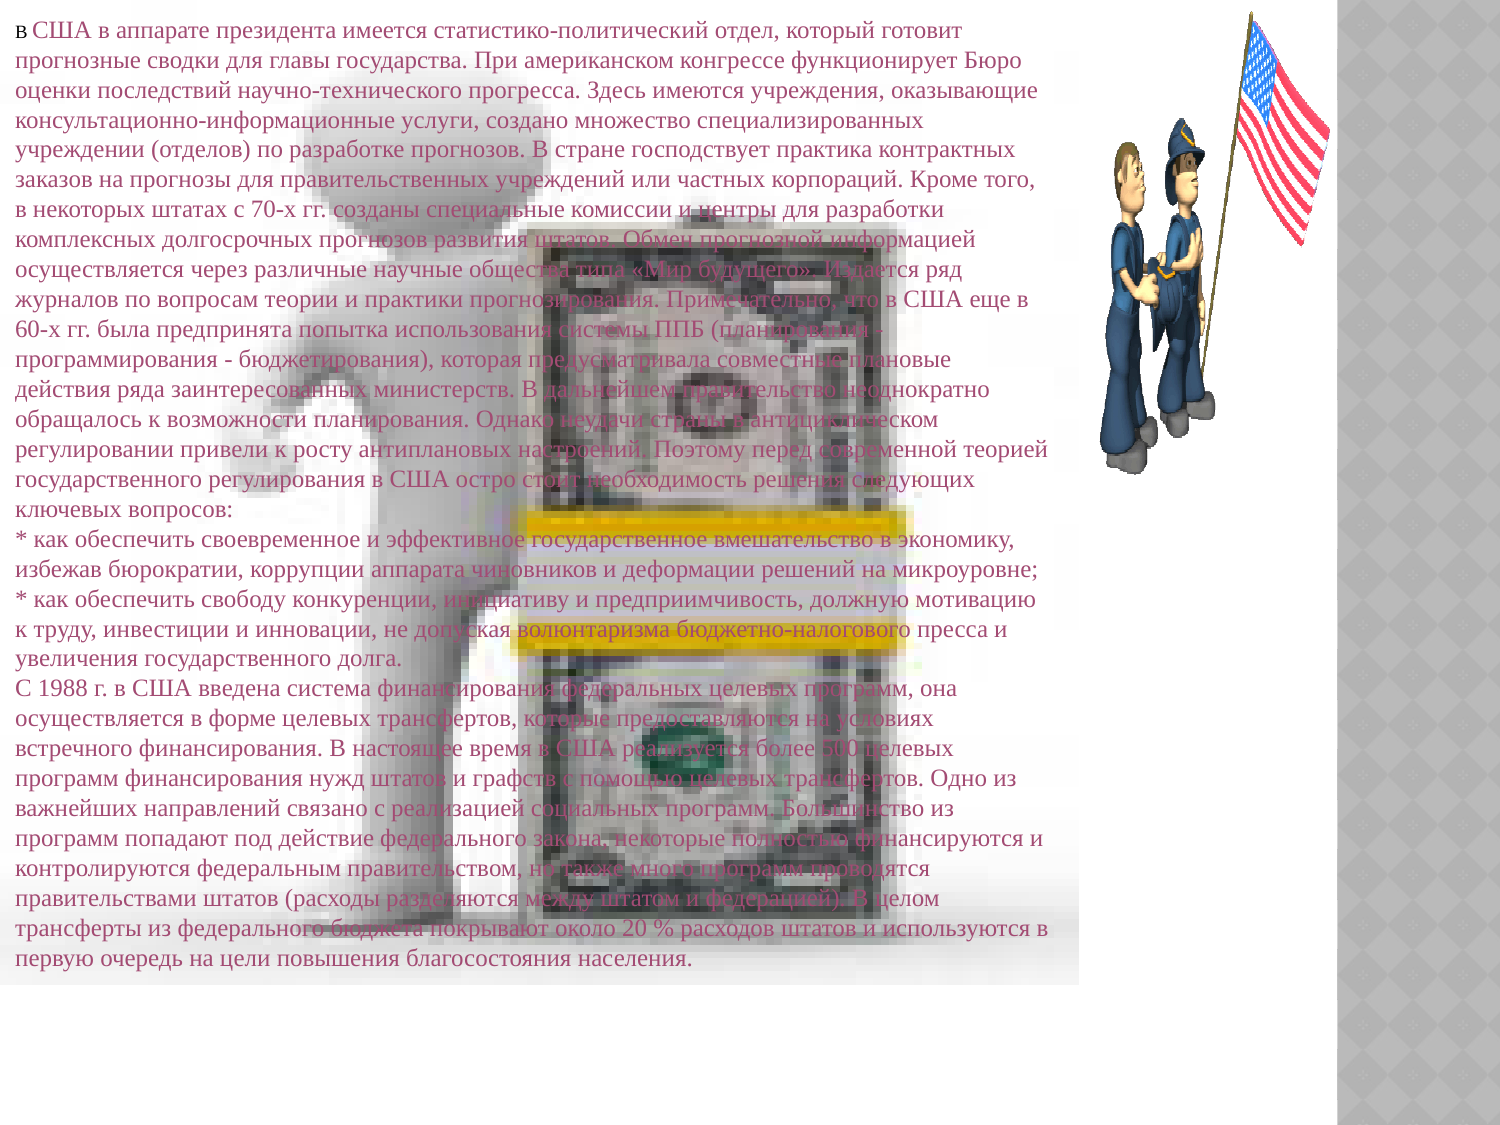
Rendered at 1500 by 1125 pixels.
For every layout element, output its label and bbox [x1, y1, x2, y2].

picture [1089, 0, 1341, 481]
picture [0, 0, 1079, 985]
